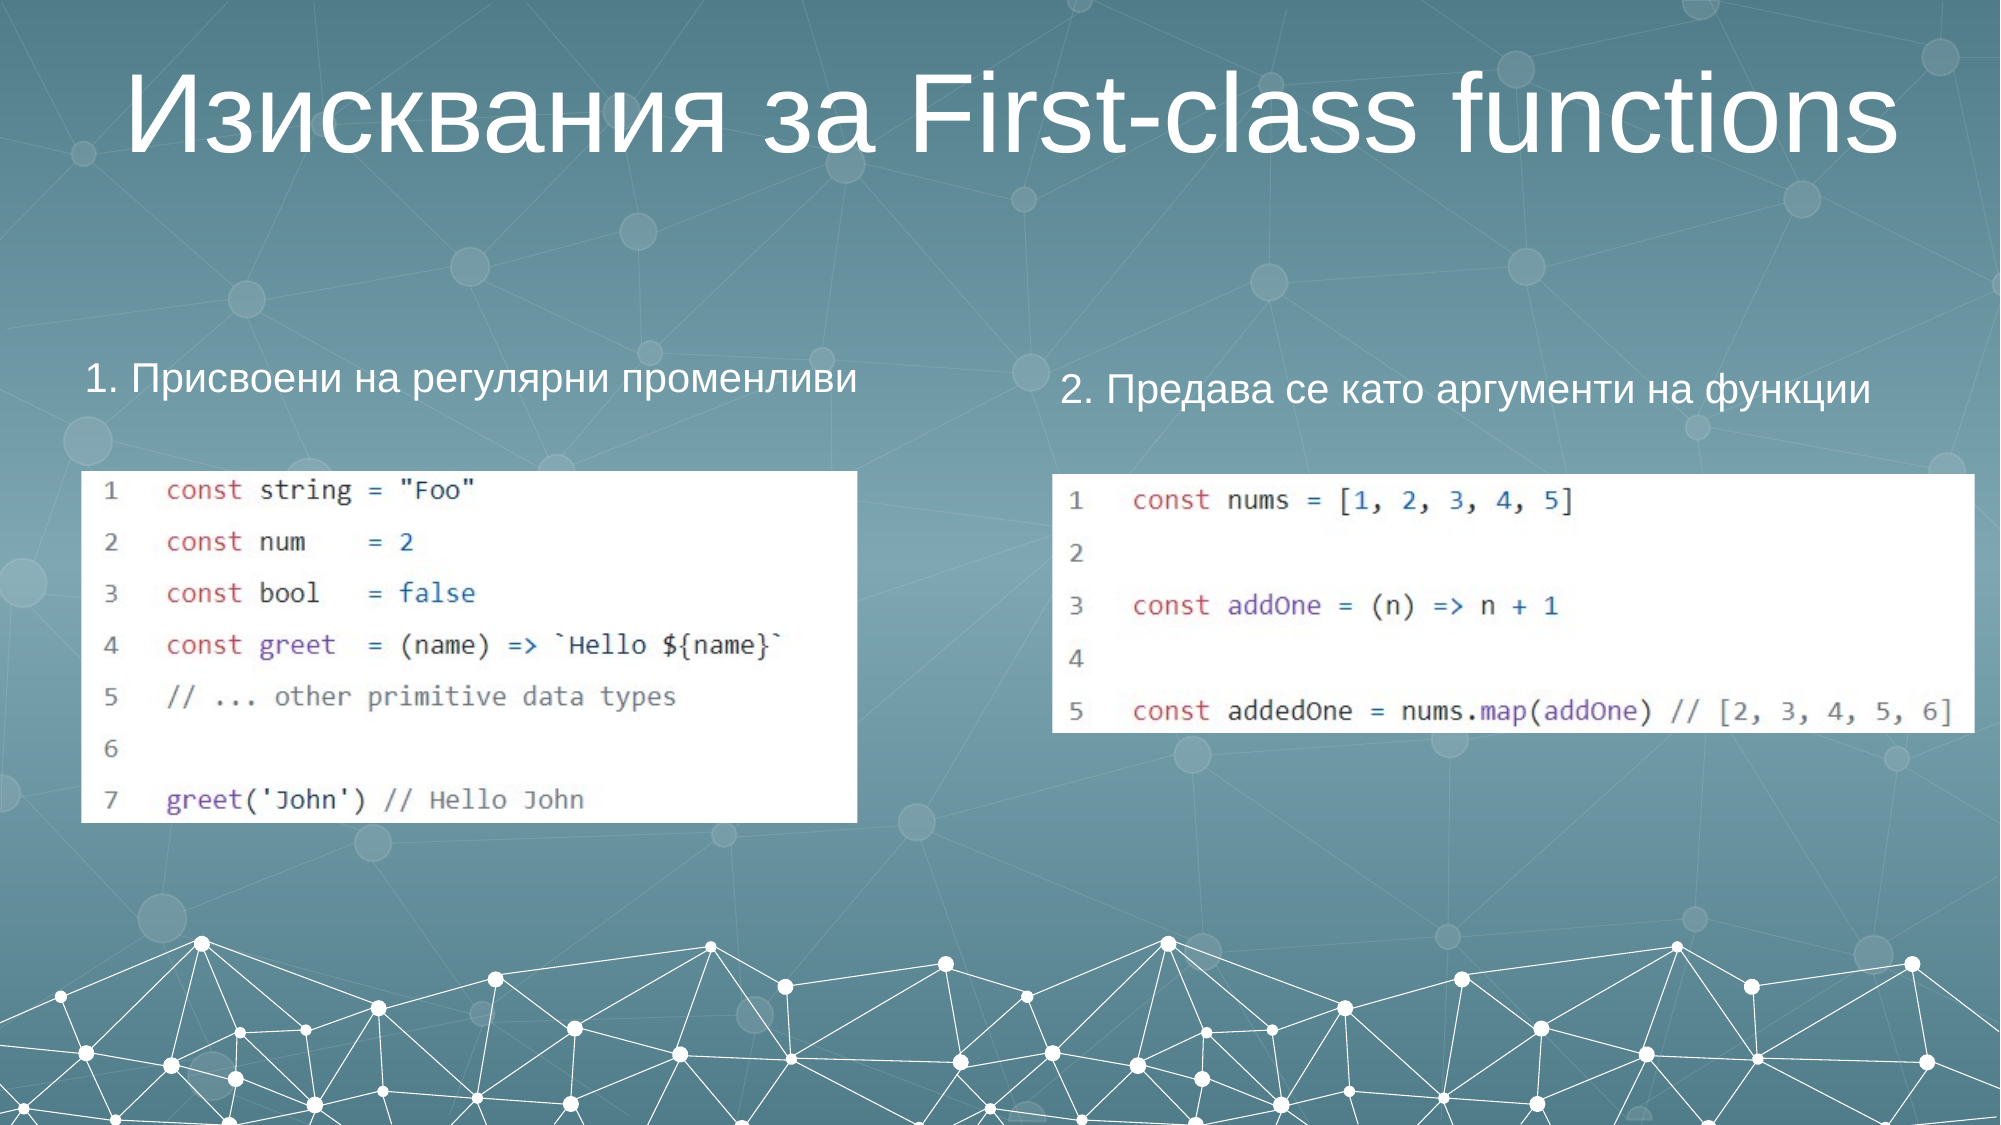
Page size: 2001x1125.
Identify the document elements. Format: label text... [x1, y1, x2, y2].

text_box 1. Присвоени на регулярни променливи [69, 342, 963, 408]
text_box Изисквания за First-class functions [108, 32, 2000, 183]
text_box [0, 936, 2000, 1125]
text_box 2. Предава се като аргументи на функции [1045, 354, 1938, 419]
picture [81, 471, 858, 823]
picture [1052, 474, 1975, 733]
